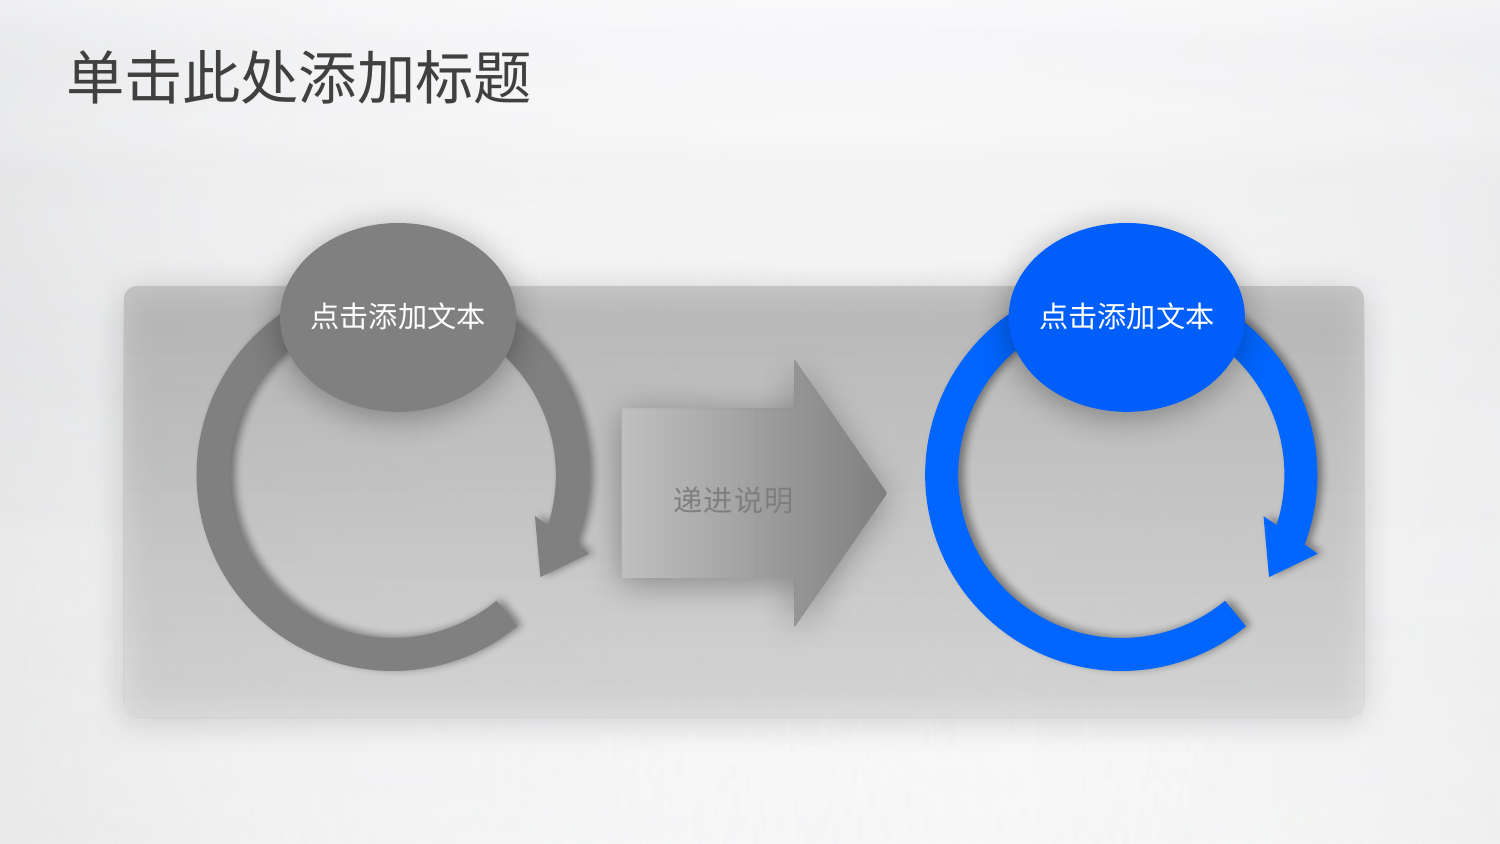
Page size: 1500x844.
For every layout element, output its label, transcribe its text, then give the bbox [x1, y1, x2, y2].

text_box 点击添加文本 [986, 290, 1268, 341]
text_box [195, 332, 519, 672]
text_box [521, 341, 590, 578]
text_box [1012, 222, 1241, 290]
picture [0, 0, 1500, 844]
text_box 单击此处添加标题 [51, 33, 597, 127]
text_box [1251, 341, 1319, 578]
text_box [620, 359, 888, 627]
text_box [924, 331, 1247, 672]
text_box [1011, 341, 1242, 413]
text_box [284, 222, 512, 290]
text_box [282, 341, 514, 413]
text_box 递进说明 [622, 474, 845, 525]
text_box 点击添加文本 [257, 290, 539, 341]
text_box [123, 285, 1365, 718]
